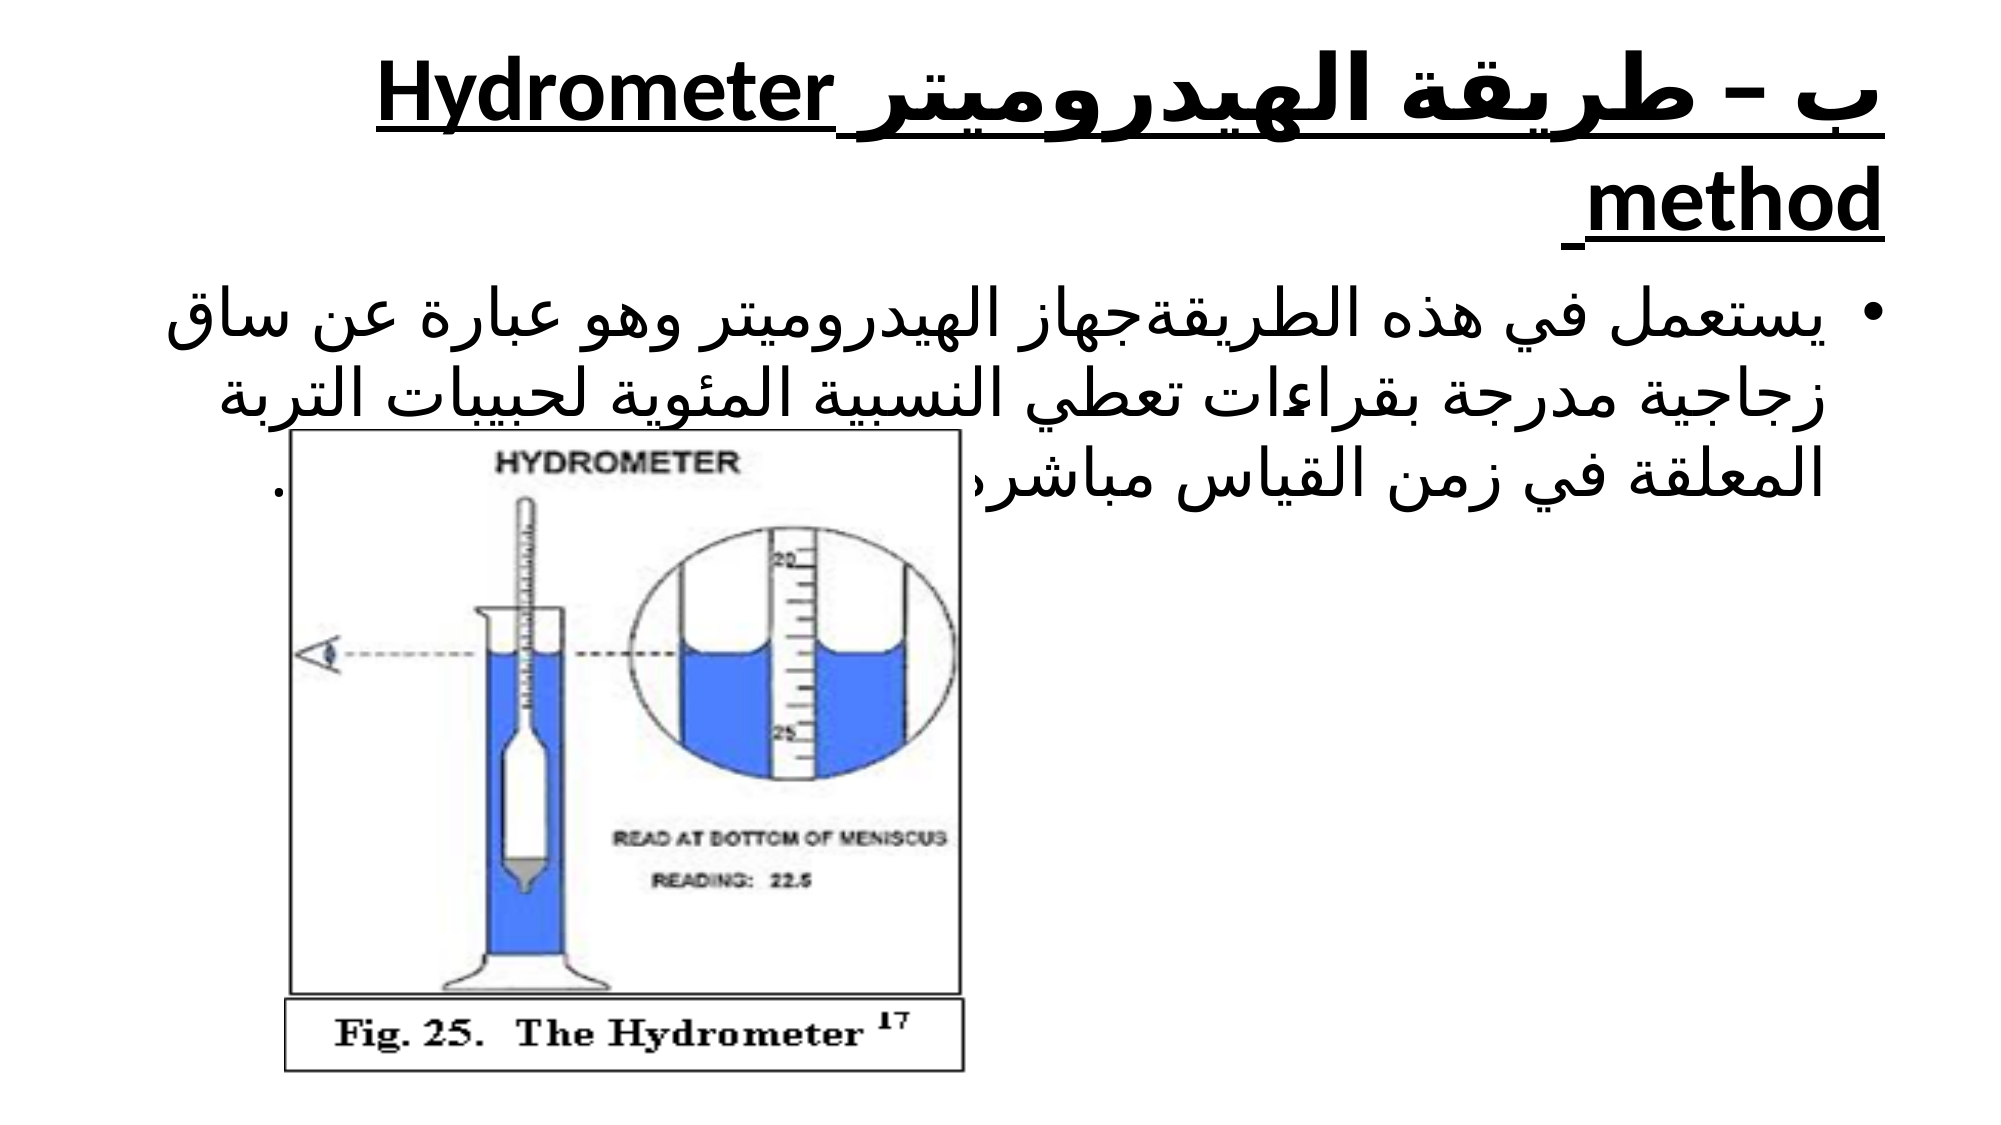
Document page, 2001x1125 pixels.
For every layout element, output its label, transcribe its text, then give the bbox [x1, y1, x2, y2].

title ب – طريقة الهيدروميتر Hydrometer method [99, 45, 1900, 233]
list يستعمل في هذه الطريقةجهاز الهيدروميتر وهو عبارة عن ساق زجاجية مدرجة بقراءات تعطي النسبية المئوية لحبيبات التربة المعلقة في زمن القياس مباشرة عند درجة 19,4 فهرنهيت. [99, 262, 1900, 1005]
picture [283, 429, 976, 1081]
